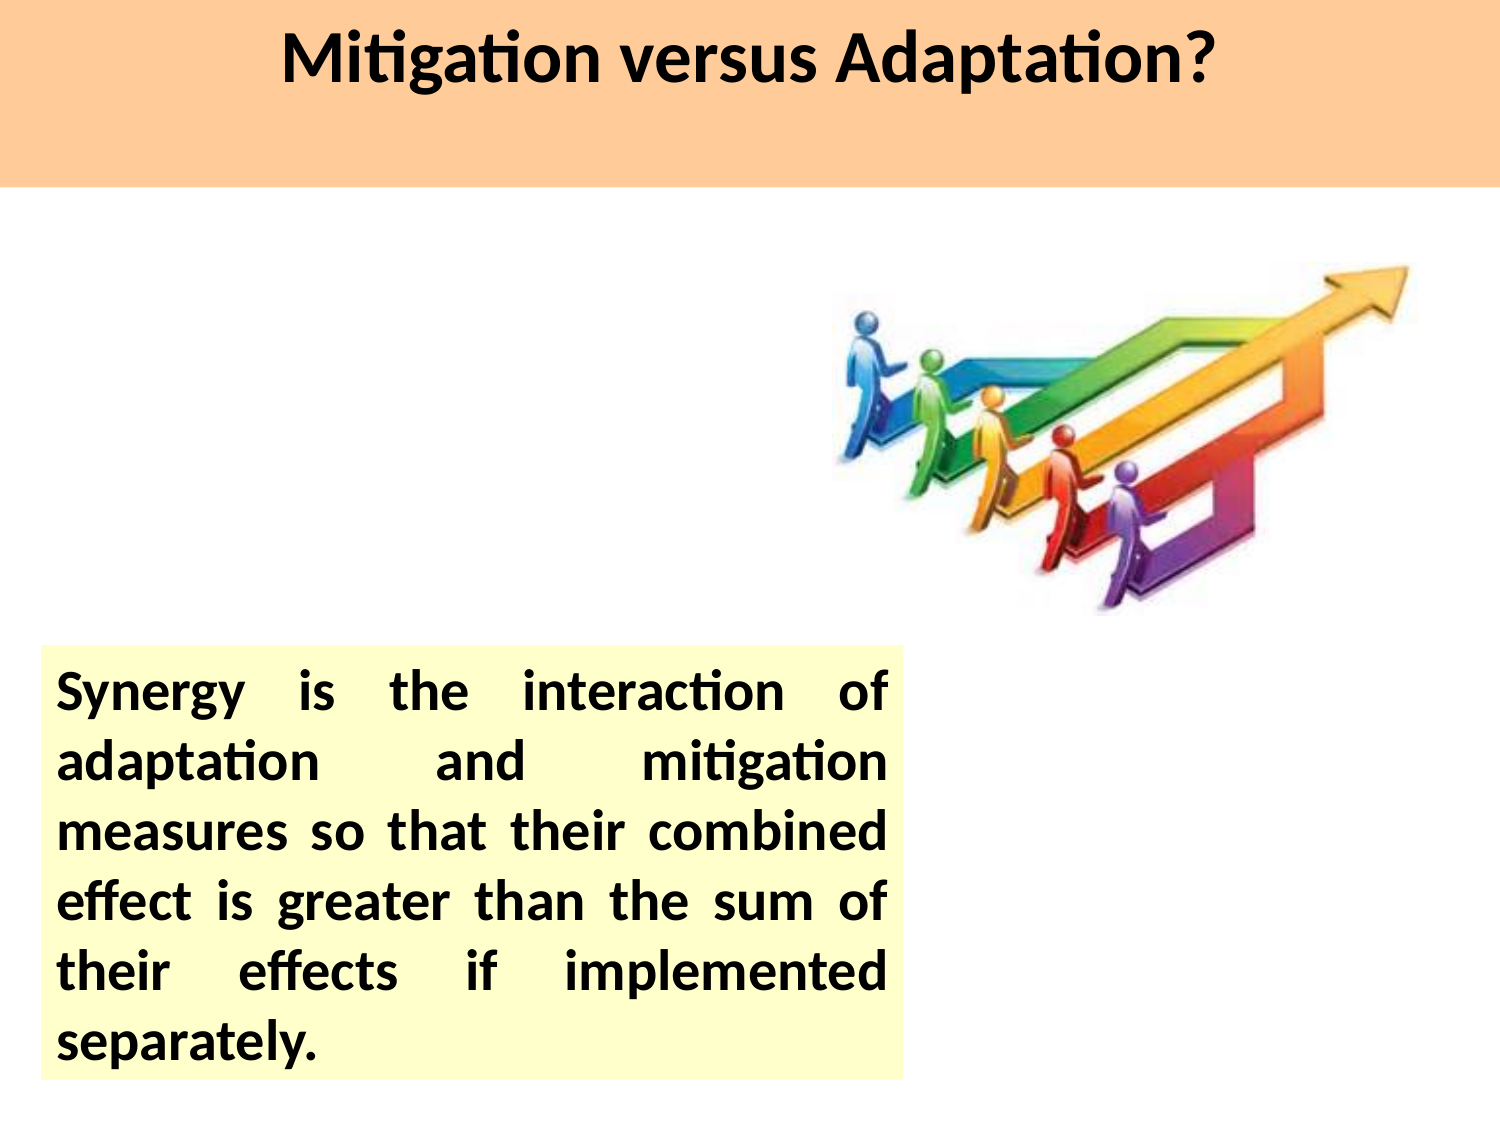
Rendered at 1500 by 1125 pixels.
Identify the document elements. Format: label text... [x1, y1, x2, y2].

text_box Synergy is the interaction of adaptation and mitigation measures so that their combined effect is greater than the sum of their effects if implemented separately. [41, 645, 904, 1080]
picture [832, 262, 1419, 616]
text_box Mitigation versus Adaptation? [0, 0, 1500, 188]
